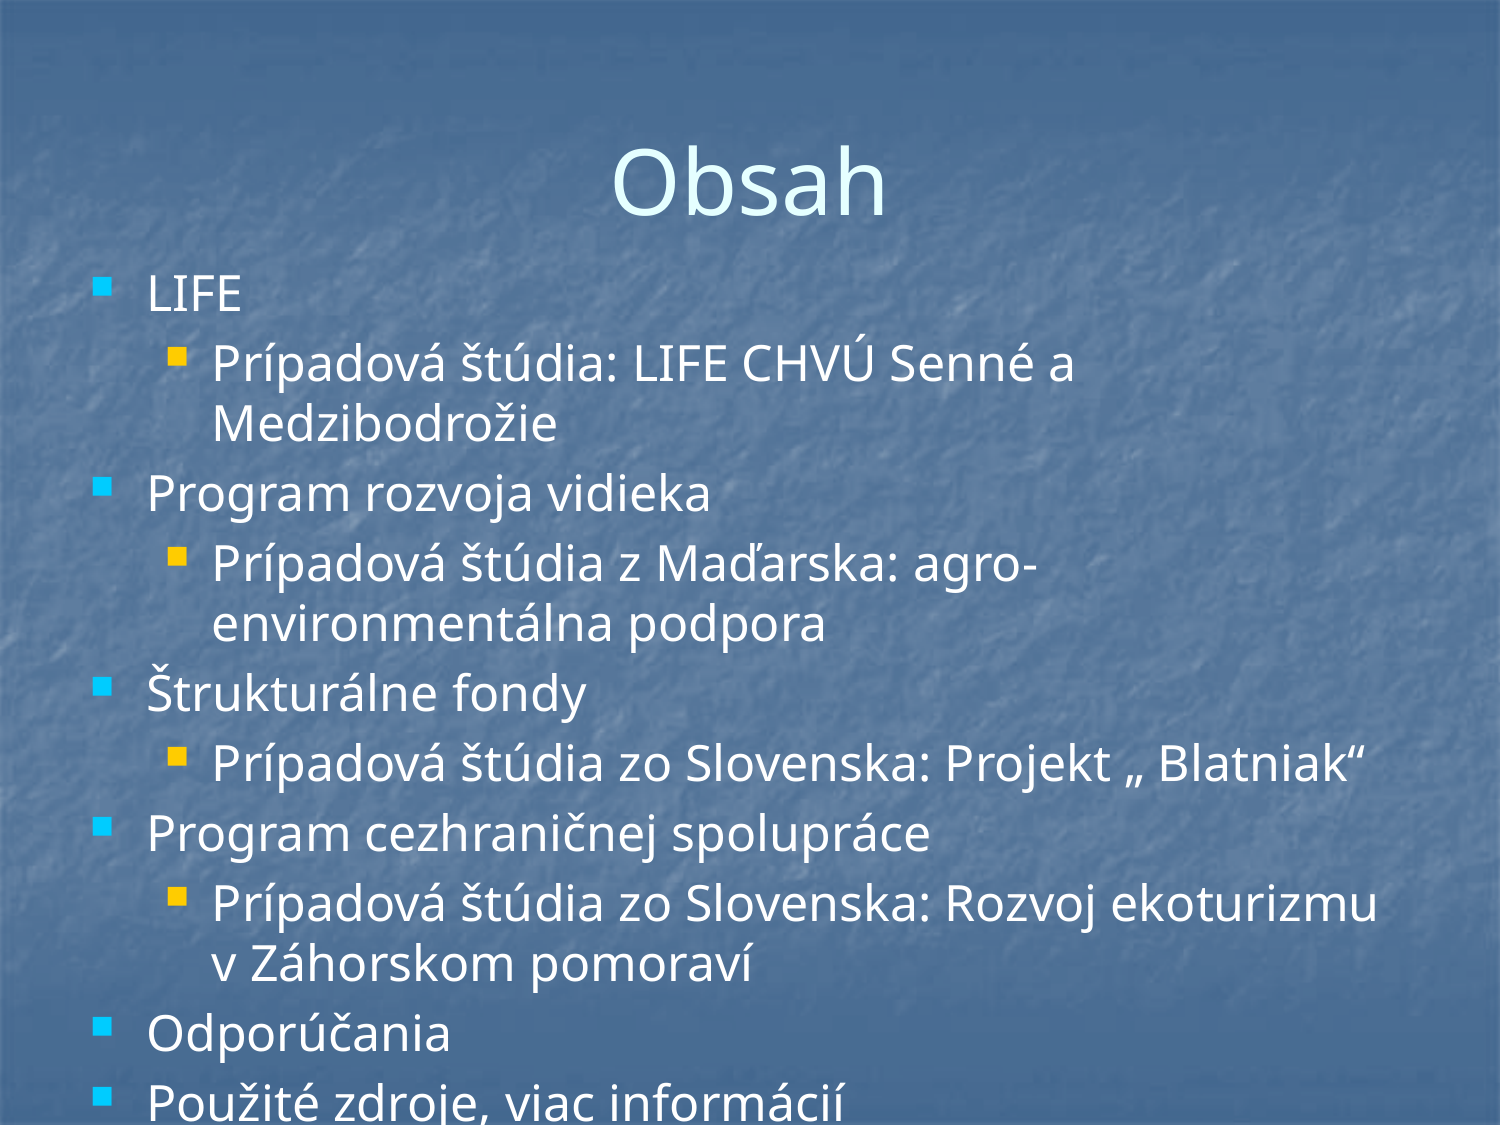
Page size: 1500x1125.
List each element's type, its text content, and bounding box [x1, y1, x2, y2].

list LIFE Prípadová štúdia: LIFE CHVÚ Senné a Medzibodrožie Program rozvoja vidieka Prípadová štúdia z Maďarska: agro-environmentálna podpora Štrukturálne fondy Prípadová štúdia zo Slovenska: Projekt „ Blatniak“ Program cezhraničnej spolupráce Prípadová štúdia zo Slovenska: Rozvoj ekoturizmu v Záhorskom pomoraví Odporúčania Použité zdroje, viac informácií [75, 253, 1425, 929]
title Obsah [75, 65, 1425, 253]
